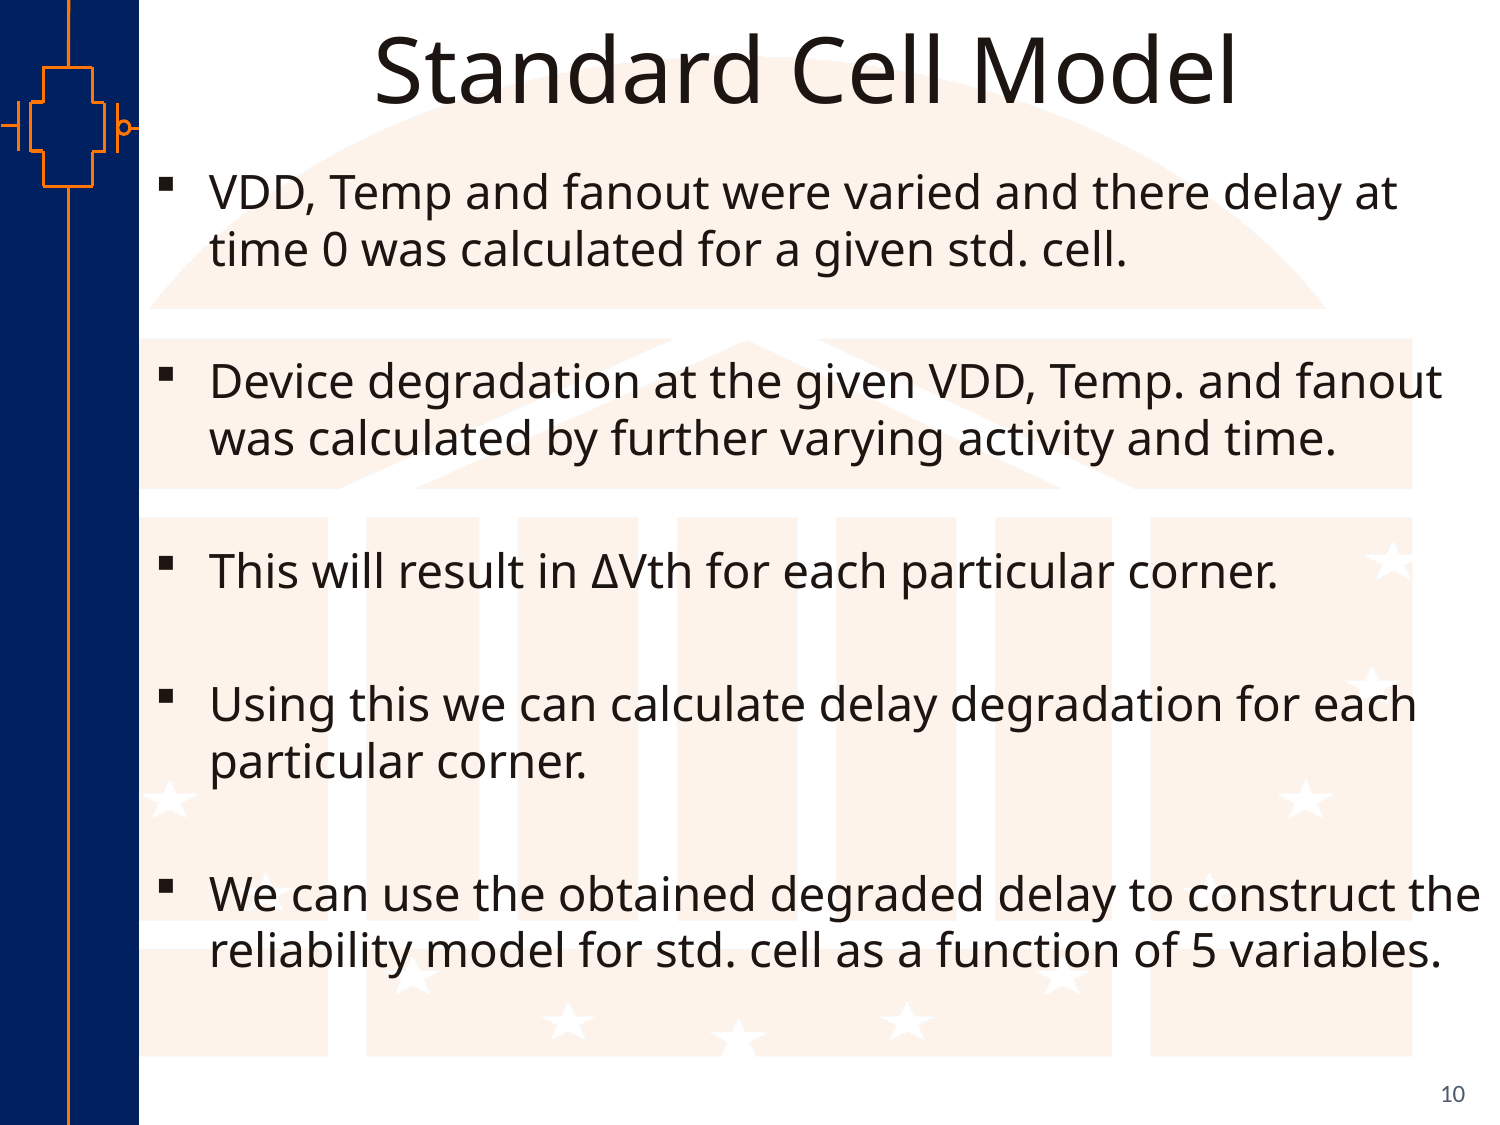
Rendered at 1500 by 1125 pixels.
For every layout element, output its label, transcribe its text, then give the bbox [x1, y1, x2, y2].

title Standard Cell Model [115, 0, 1500, 130]
slide_number 10 [1425, 1062, 1488, 1123]
list VDD, Temp and fanout were varied and there delay at time 0 was calculated for a given std. cell. Device degradation at the given VDD, Temp. and fanout was calculated by further varying activity and time. This will result in ΔVth for each particular corner. Using this we can calculate delay degradation for each particular corner. We can use the obtained degraded delay to construct the reliability model for std. cell as a function of 5 variables. [139, 153, 1500, 1048]
